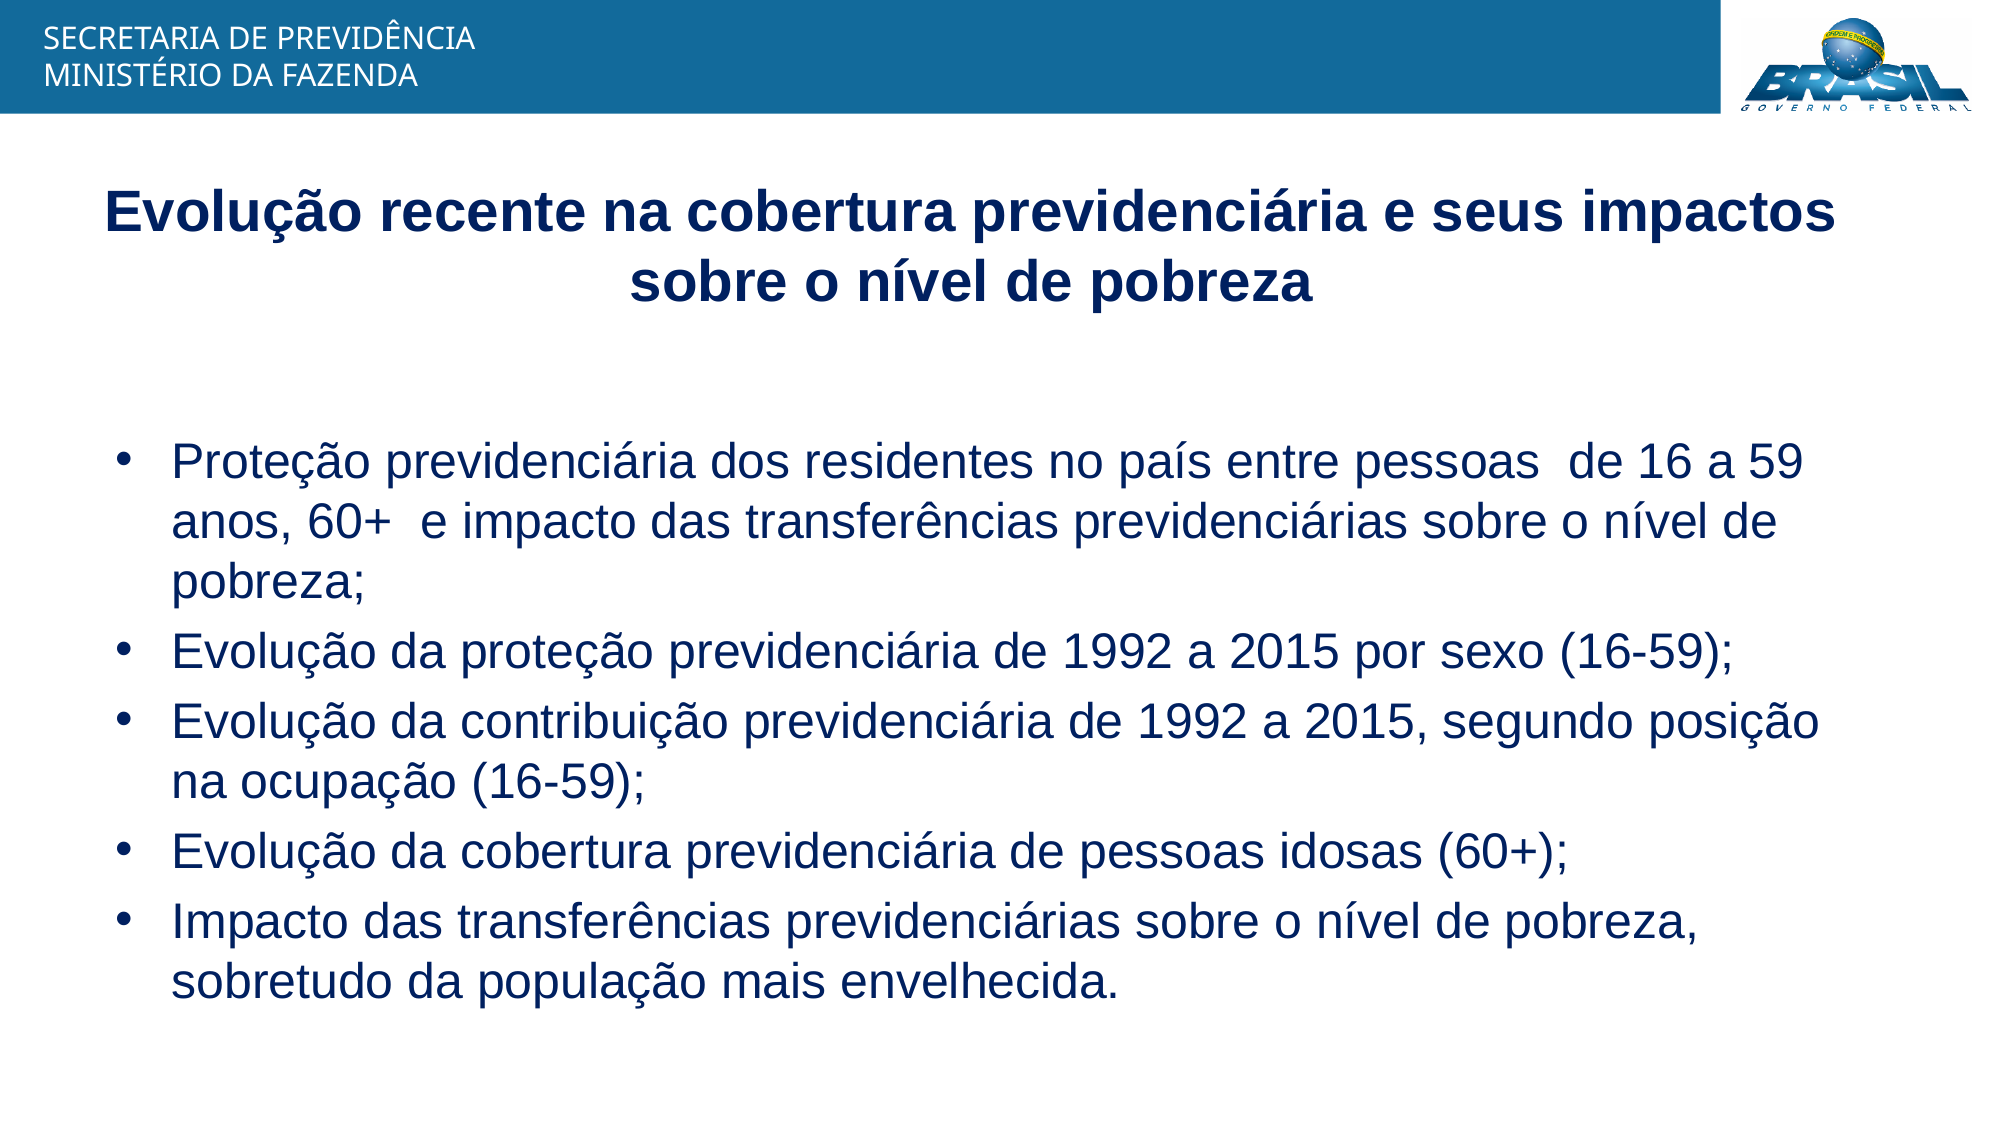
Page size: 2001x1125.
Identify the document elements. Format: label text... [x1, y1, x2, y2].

picture [1741, 18, 1972, 111]
title Evolução recente na cobertura previdenciária e seus impactos sobre o nível de pobreza [42, 148, 1901, 337]
list Proteção previdenciária dos residentes no país entre pessoas de 16 a 59 anos, 60+ e impacto das transferências previdenciárias sobre o nível de pobreza; Evolução da proteção previdenciária de 1992 a 2015 por sexo (16-59); Evolução da contribuição previdenciária de 1992 a 2015, segundo posição na ocupação (16-59); Evolução da cobertura previdenciária de pessoas idosas (60+); Impacto das transferências previdenciárias sobre o nível de pobreza, sobretudo da população mais envelhecida. [100, 420, 1901, 1071]
